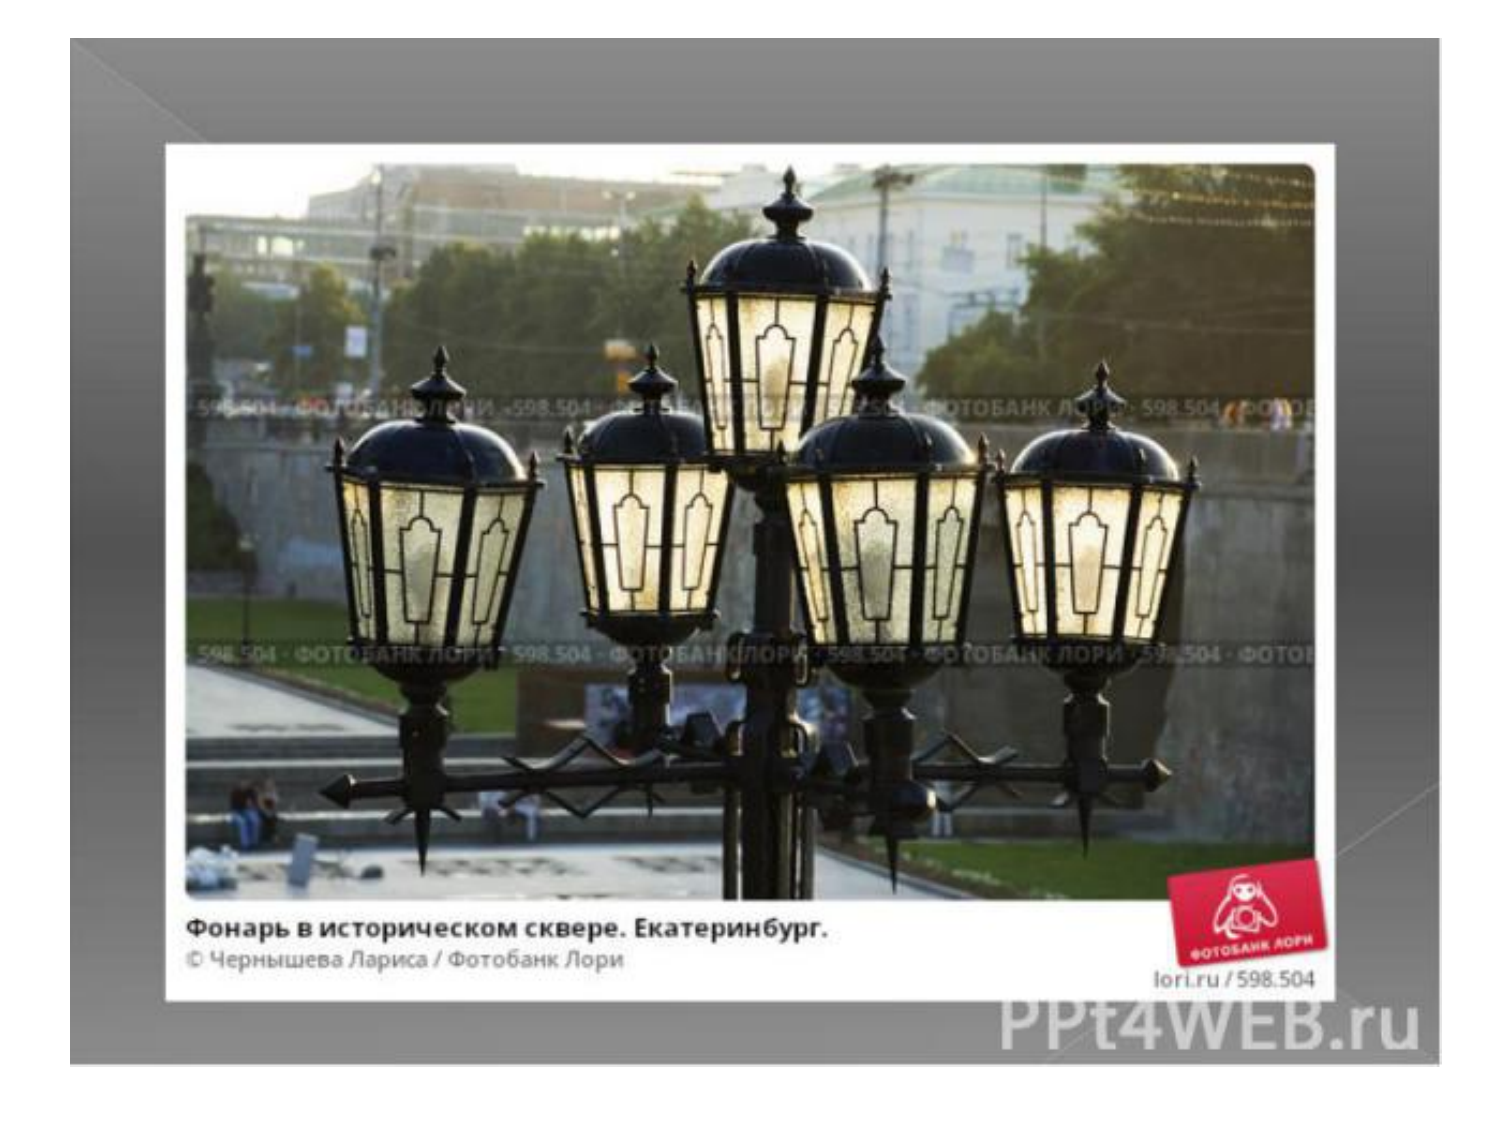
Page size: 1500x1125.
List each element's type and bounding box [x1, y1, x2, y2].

picture [70, 37, 1442, 1067]
